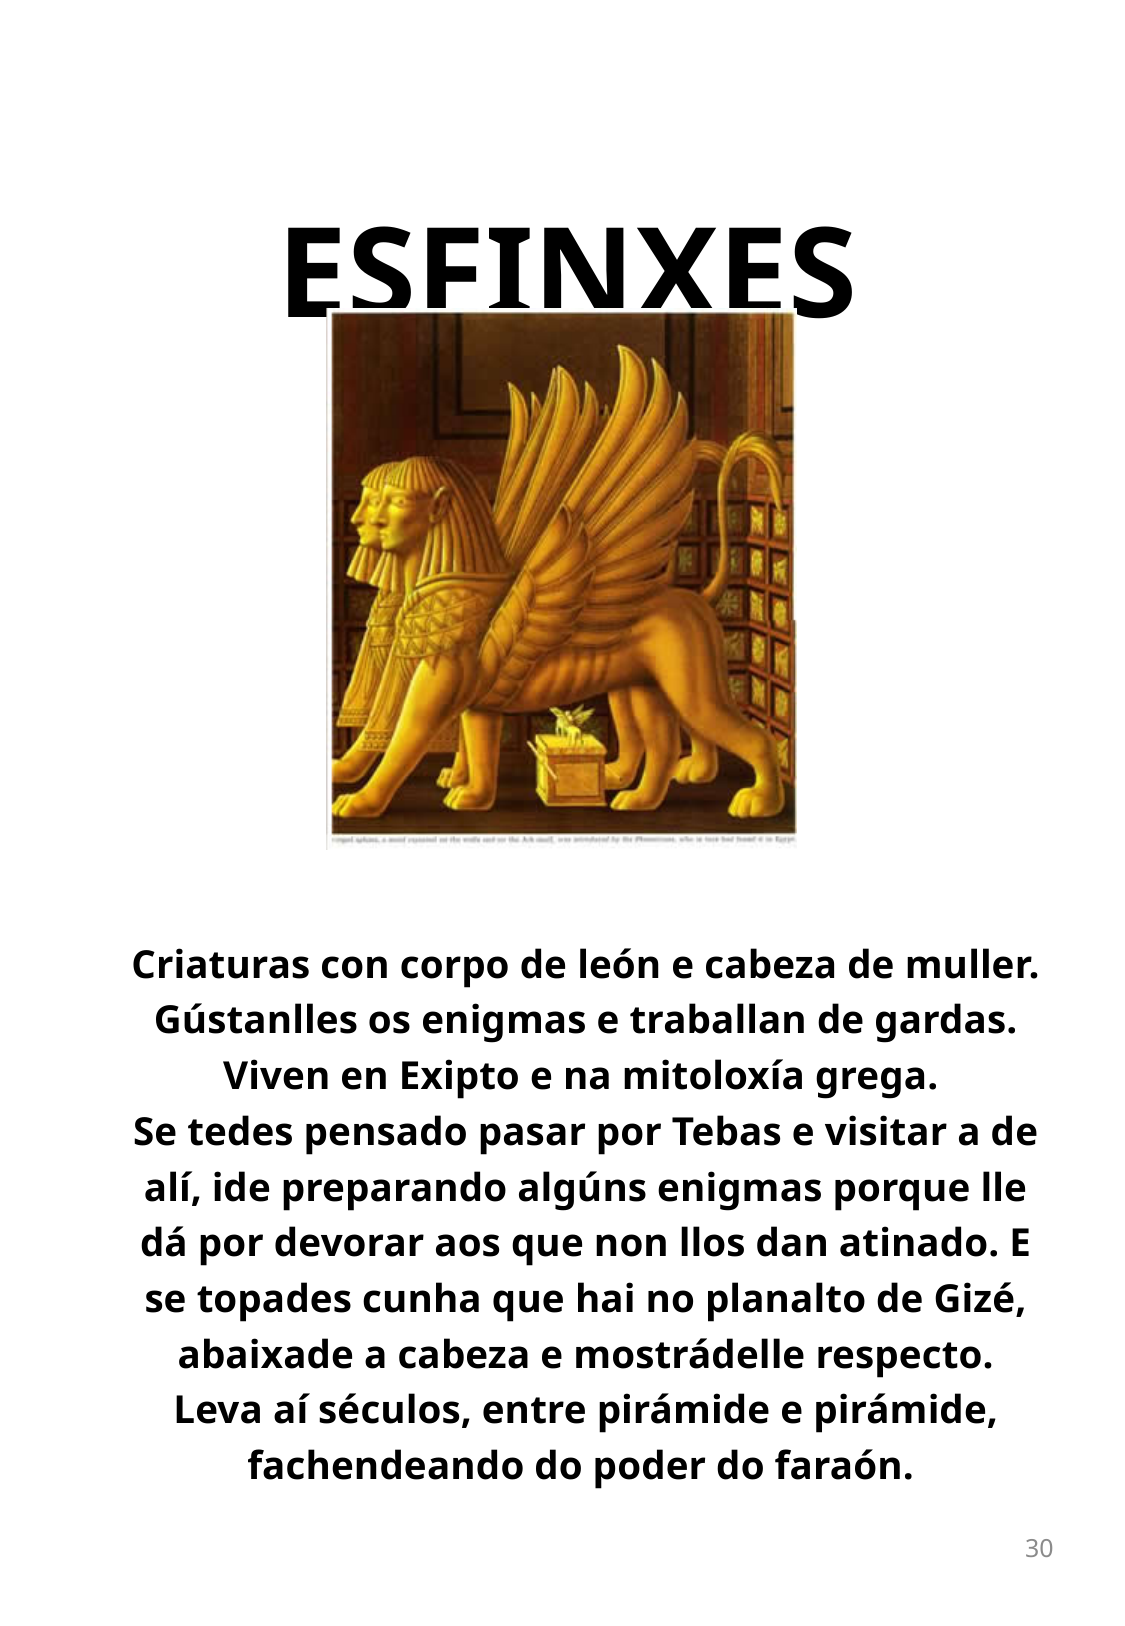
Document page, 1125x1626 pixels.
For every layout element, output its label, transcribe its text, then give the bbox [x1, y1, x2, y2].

slide_number 30 [806, 1506, 1069, 1593]
picture [325, 308, 797, 850]
title ESFINXES [46, 167, 1090, 368]
text_box Criaturas con corpo de león e cabeza de muller. Gústanlles os enigmas e traballan de gardas. Viven en Exipto e na mitoloxía grega. Se tedes pensado pasar por Tebas e visitar a de alí, ide preparando algúns enigmas porque lle dá por devorar aos que non llos dan atinado. E se topades cunha que hai no planalto de Gizé, abaixade a cabeza e mostrádelle respecto. Leva aí séculos, entre pirámide e pirámide, fachendeando do poder do faraón. [128, 894, 1043, 1516]
